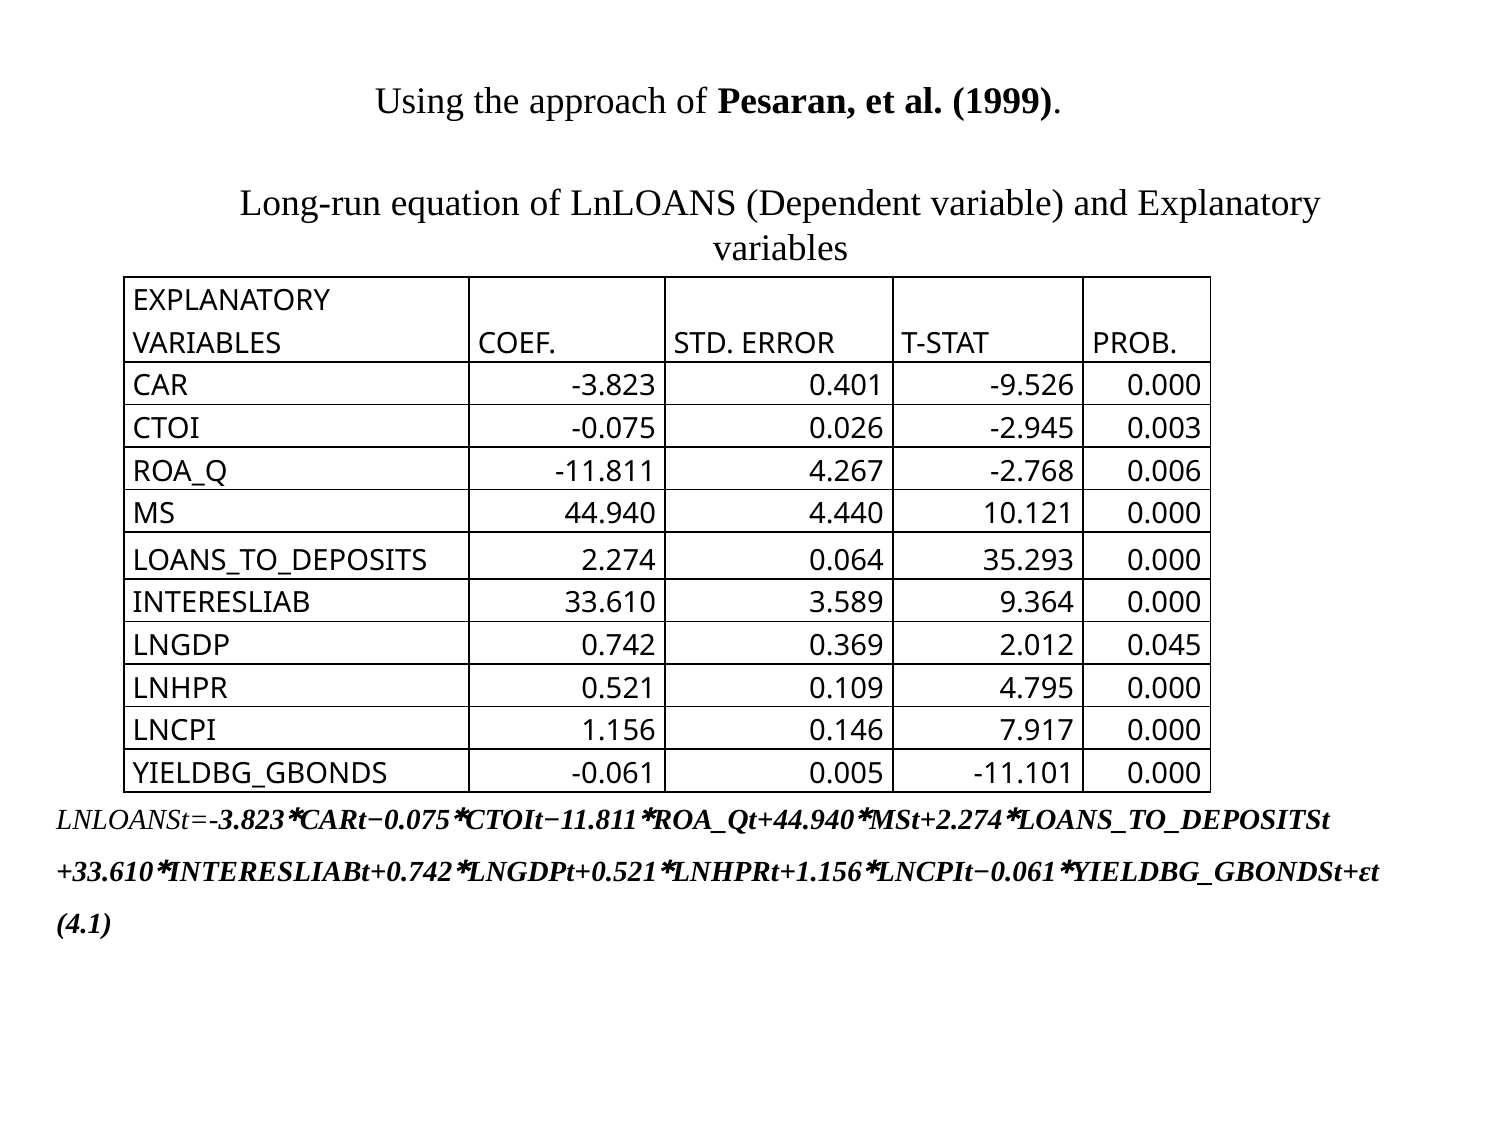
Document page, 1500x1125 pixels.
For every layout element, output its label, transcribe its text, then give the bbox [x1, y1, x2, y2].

table_cell 1.156 [470, 707, 664, 748]
table_cell -9.526 [894, 363, 1082, 404]
table_header EXPLANATORY VARIABLES [125, 278, 468, 361]
table_cell -2.945 [894, 405, 1082, 446]
table_cell 44.940 [470, 490, 664, 531]
table_cell 0.005 [666, 750, 892, 775]
table_cell 0.000 [1084, 490, 1210, 531]
table_cell 9.364 [894, 580, 1082, 621]
table_cell 0.006 [1084, 448, 1210, 489]
table_cell 0.369 [666, 622, 892, 663]
table_cell LNGDP [125, 622, 468, 663]
table_cell 2.274 [470, 533, 664, 578]
table_header T-STAT [894, 278, 1082, 361]
text_box LNLOANSt​​=-3.823*CARt​−0.075*CTOIt​−11.811*ROA_Qt​+44.940*MSt+2.274*LOANS_TO_DEPOSITSt​ +33.610*INTERESLIABt​+0.742*LNGDPt​+0.521*LNHPRt​+1.156*LNCPIt​−0.061*YIELDBG_GBONDSt​+εt​​ (4.1) [41, 775, 1424, 948]
table_cell 0.000 [1084, 363, 1210, 404]
table_header COEF. [470, 278, 664, 361]
table_cell YIELDBG_GBONDS [125, 750, 468, 775]
table_header PROB. [1084, 278, 1210, 361]
table_cell 0.026 [666, 405, 892, 446]
table_cell 0.000 [1084, 750, 1210, 775]
table_cell INTERESLIAB [125, 580, 468, 621]
table_cell 0.401 [666, 363, 892, 404]
table_cell 0.003 [1084, 405, 1210, 446]
table_cell LNHPR [125, 665, 468, 706]
table_cell 4.795 [894, 665, 1082, 706]
table_cell -0.075 [470, 405, 664, 446]
table_cell 0.146 [666, 707, 892, 748]
table_cell 0.109 [666, 665, 892, 706]
table_cell ROA_Q [125, 448, 468, 489]
table_cell -0.061 [470, 750, 664, 775]
table_cell -3.823 [470, 363, 664, 404]
table_cell 33.610 [470, 580, 664, 621]
table_cell 0.521 [470, 665, 664, 706]
table_cell -2.768 [894, 448, 1082, 489]
text_box Long-run equation of LnLOANS (Dependent variable) and Explanatory variables [184, 170, 1378, 276]
table_cell 0.000 [1084, 707, 1210, 748]
table_cell 4.440 [666, 490, 892, 531]
text_box Using the approach of Pesaran, et al. (1999). [360, 68, 1111, 129]
table_cell 0.000 [1084, 580, 1210, 621]
table_cell 0.742 [470, 622, 664, 663]
table_cell 7.917 [894, 707, 1082, 748]
table_header STD. ERROR [666, 278, 892, 361]
table_cell 0.064 [666, 533, 892, 578]
table_cell 2.012 [894, 622, 1082, 663]
table_cell 4.267 [666, 448, 892, 489]
table_cell CAR [125, 363, 468, 404]
table_cell -11.101 [894, 750, 1082, 775]
table_cell MS [125, 490, 468, 531]
table_cell 10.121 [894, 490, 1082, 531]
table_cell CTOI [125, 405, 468, 446]
table_cell 0.000 [1084, 665, 1210, 706]
table_cell LOANS_TO_DEPOSITS [125, 533, 468, 578]
table_cell 0.000 [1084, 533, 1210, 578]
table_cell -11.811 [470, 448, 664, 489]
table_cell LNCPI [125, 707, 468, 748]
table_cell 3.589 [666, 580, 892, 621]
table_cell 35.293 [894, 533, 1082, 578]
table_cell 0.045 [1084, 622, 1210, 663]
